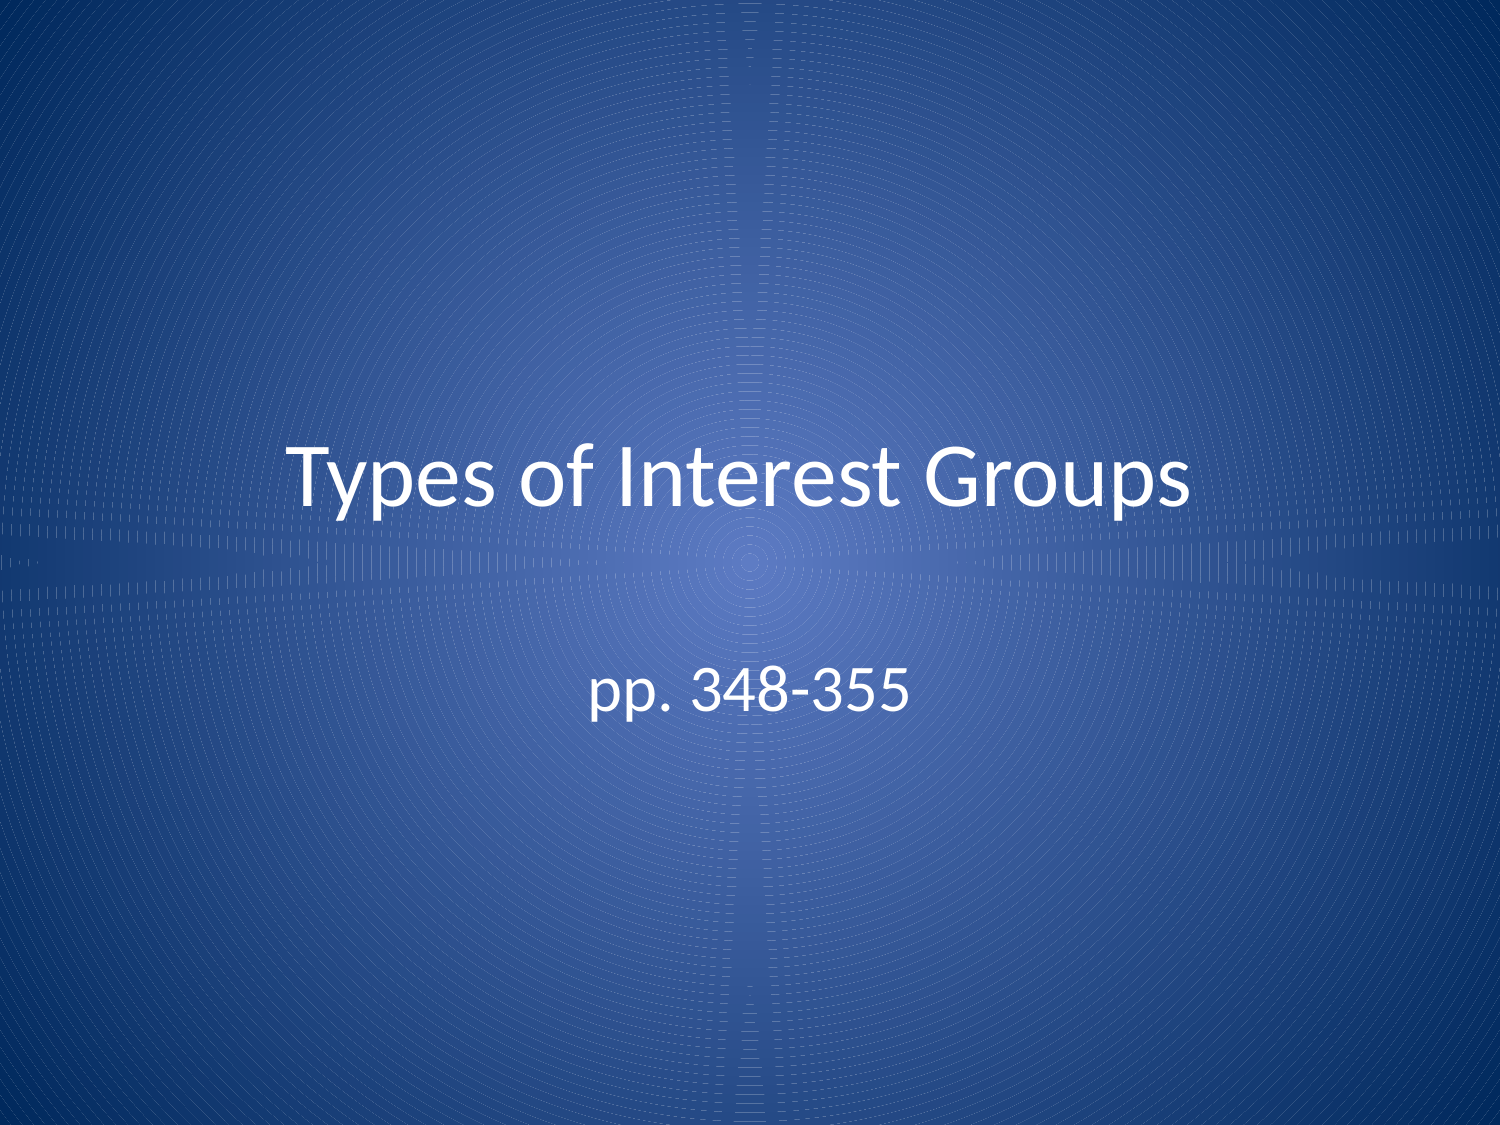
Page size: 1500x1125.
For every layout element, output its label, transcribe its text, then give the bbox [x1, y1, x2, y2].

title Types of Interest Groups [112, 349, 1388, 591]
subtitle pp. 348-355 [225, 637, 1275, 925]
